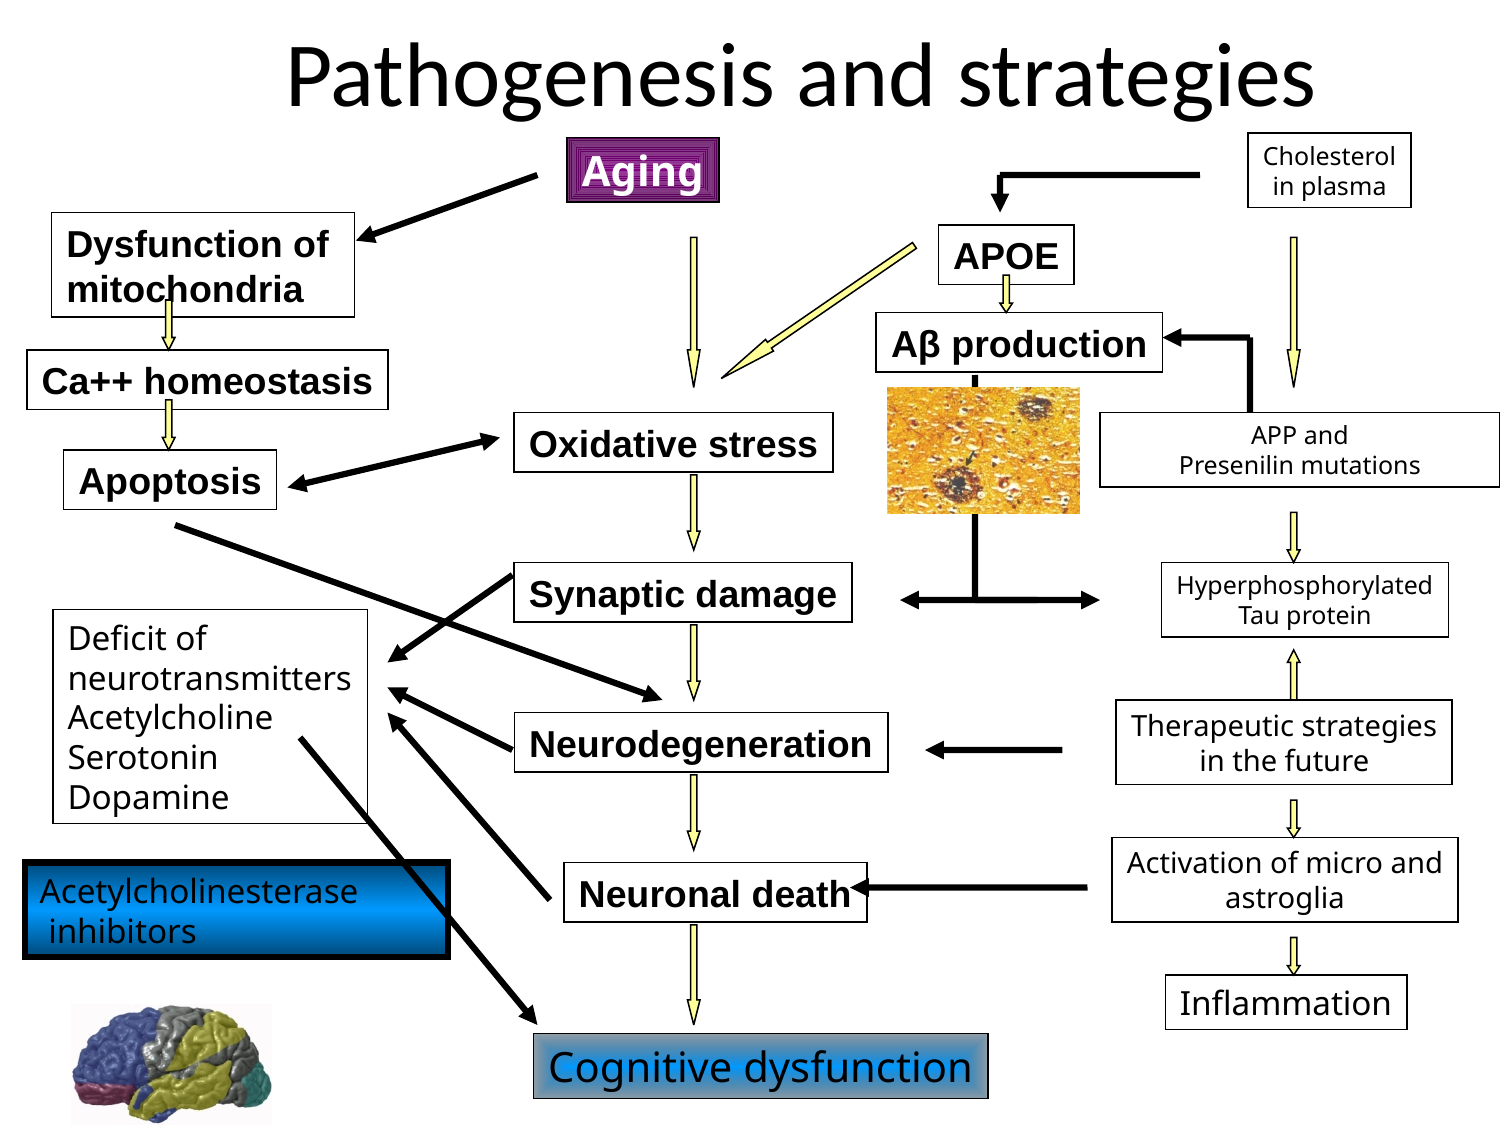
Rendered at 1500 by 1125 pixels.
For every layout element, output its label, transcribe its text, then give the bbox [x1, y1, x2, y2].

text_box [1162, 331, 1249, 344]
text_box [1038, 593, 1100, 607]
text_box [162, 299, 175, 351]
text_box [1287, 512, 1300, 563]
picture [887, 387, 1080, 514]
title Pathogenesis and strategies [126, 0, 1477, 164]
text_box APOE [938, 224, 1075, 285]
text_box [687, 474, 700, 550]
text_box [387, 687, 513, 751]
text_box Neuronal death [564, 862, 867, 923]
text_box [174, 524, 663, 702]
text_box [687, 924, 700, 1025]
text_box Aging [567, 164, 719, 203]
text_box [687, 624, 700, 700]
text_box [162, 399, 175, 451]
text_box Activation of micro and astroglia [1112, 837, 1459, 923]
text_box Hyperphosphorylated Tau protein [1161, 562, 1449, 638]
text_box [1287, 800, 1300, 838]
text_box Synaptic damage [514, 562, 853, 623]
text_box Ca++ homeostasis [26, 349, 388, 410]
text_box Cognitive dysfunction [533, 1033, 988, 1099]
text_box [721, 242, 917, 379]
text_box Deficit of neurotransmitters Acetylcholine Serotonin Dopamine [52, 609, 368, 824]
text_box [1287, 237, 1300, 388]
text_box [387, 622, 445, 663]
text_box Cholesterol in plasma [1248, 164, 1412, 208]
text_box [1287, 649, 1300, 700]
text_box [1287, 937, 1300, 976]
text_box [900, 593, 1038, 607]
text_box [299, 737, 538, 1025]
text_box Therapeutic strategies in the future [1116, 699, 1453, 785]
text_box [287, 434, 500, 491]
text_box Neurodegeneration [514, 712, 888, 773]
text_box Apoptosis [63, 449, 277, 510]
text_box Inflammation [1165, 974, 1408, 1030]
text_box [687, 237, 700, 388]
text_box [687, 774, 700, 850]
picture [71, 1003, 273, 1125]
text_box [387, 712, 551, 901]
text_box [849, 881, 1088, 894]
text_box [999, 275, 1013, 313]
text_box Oxidative stress [514, 412, 834, 473]
text_box Acetylcholinesterase inhibitors [24, 862, 448, 957]
text_box Dysfunction of mitochondria [51, 212, 355, 318]
text_box [993, 174, 1007, 213]
text_box APP and Presenilin mutations [1100, 412, 1500, 488]
text_box Aβ production [876, 312, 1163, 373]
text_box [355, 174, 538, 243]
text_box [924, 743, 1063, 757]
